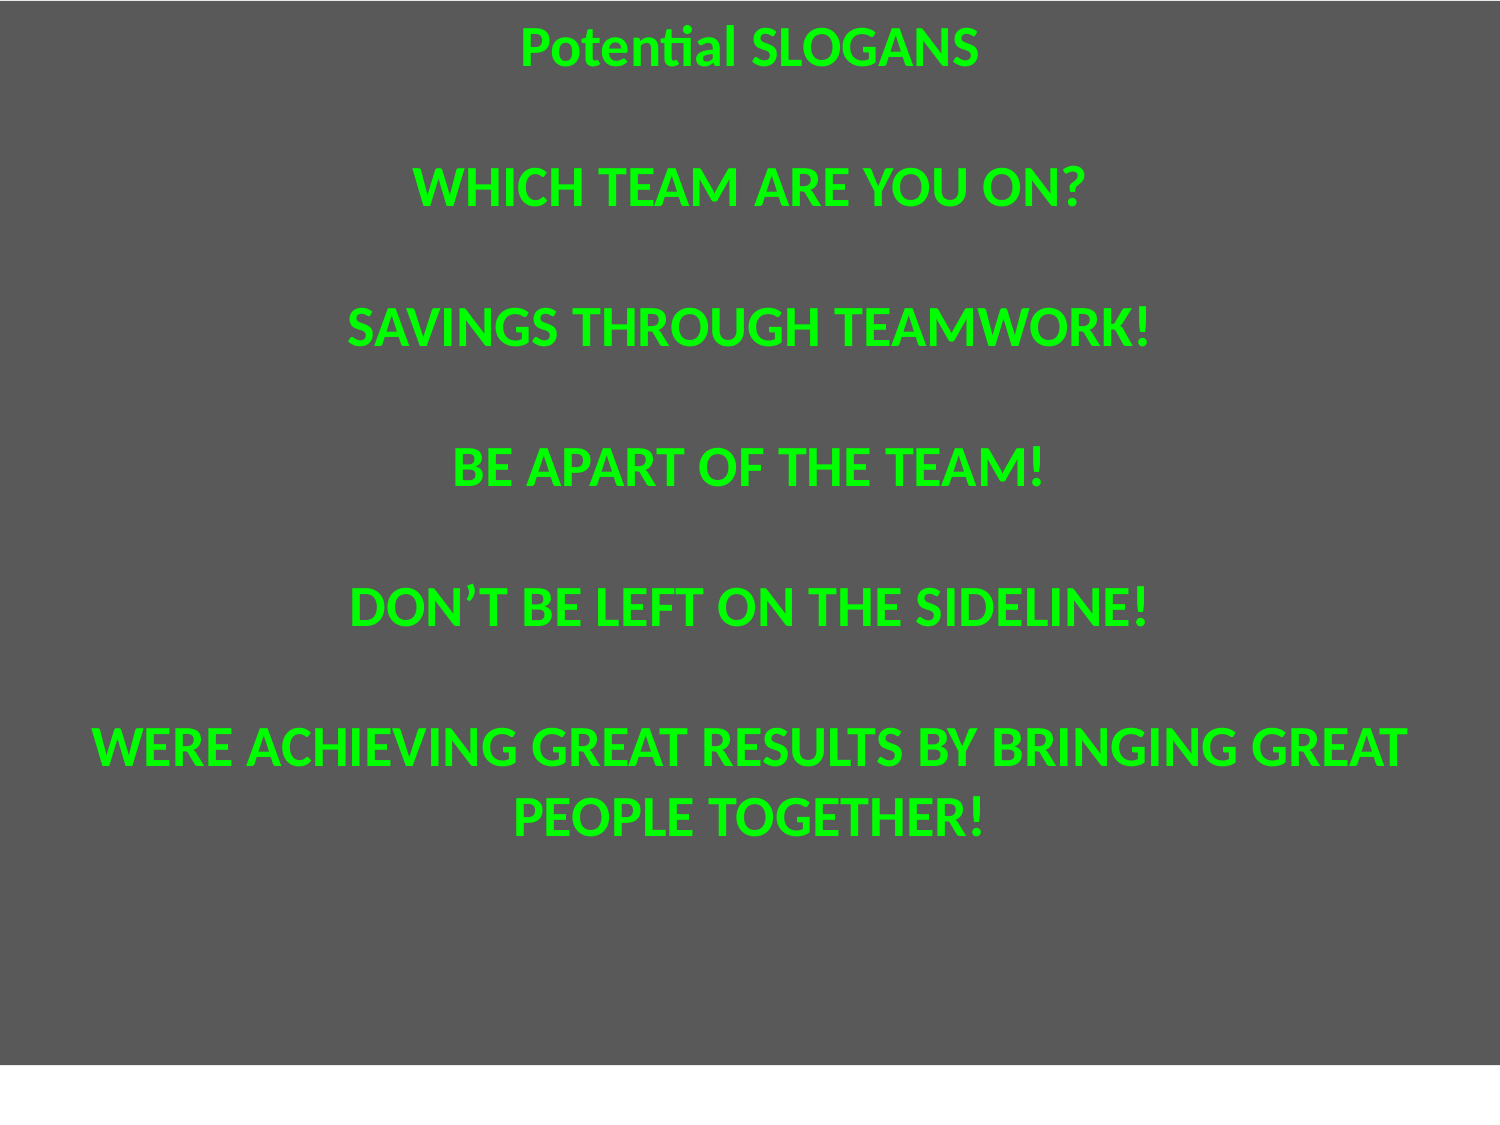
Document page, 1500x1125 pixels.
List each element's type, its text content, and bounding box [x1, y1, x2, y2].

text_box Potential SLOGANS WHICH TEAM ARE YOU ON? SAVINGS THROUGH TEAMWORK! BE APART OF THE TEAM! DON’T BE LEFT ON THE SIDELINE! WERE ACHIEVING GREAT RESULTS BY BRINGING GREAT PEOPLE TOGETHER! [0, 0, 1500, 1066]
